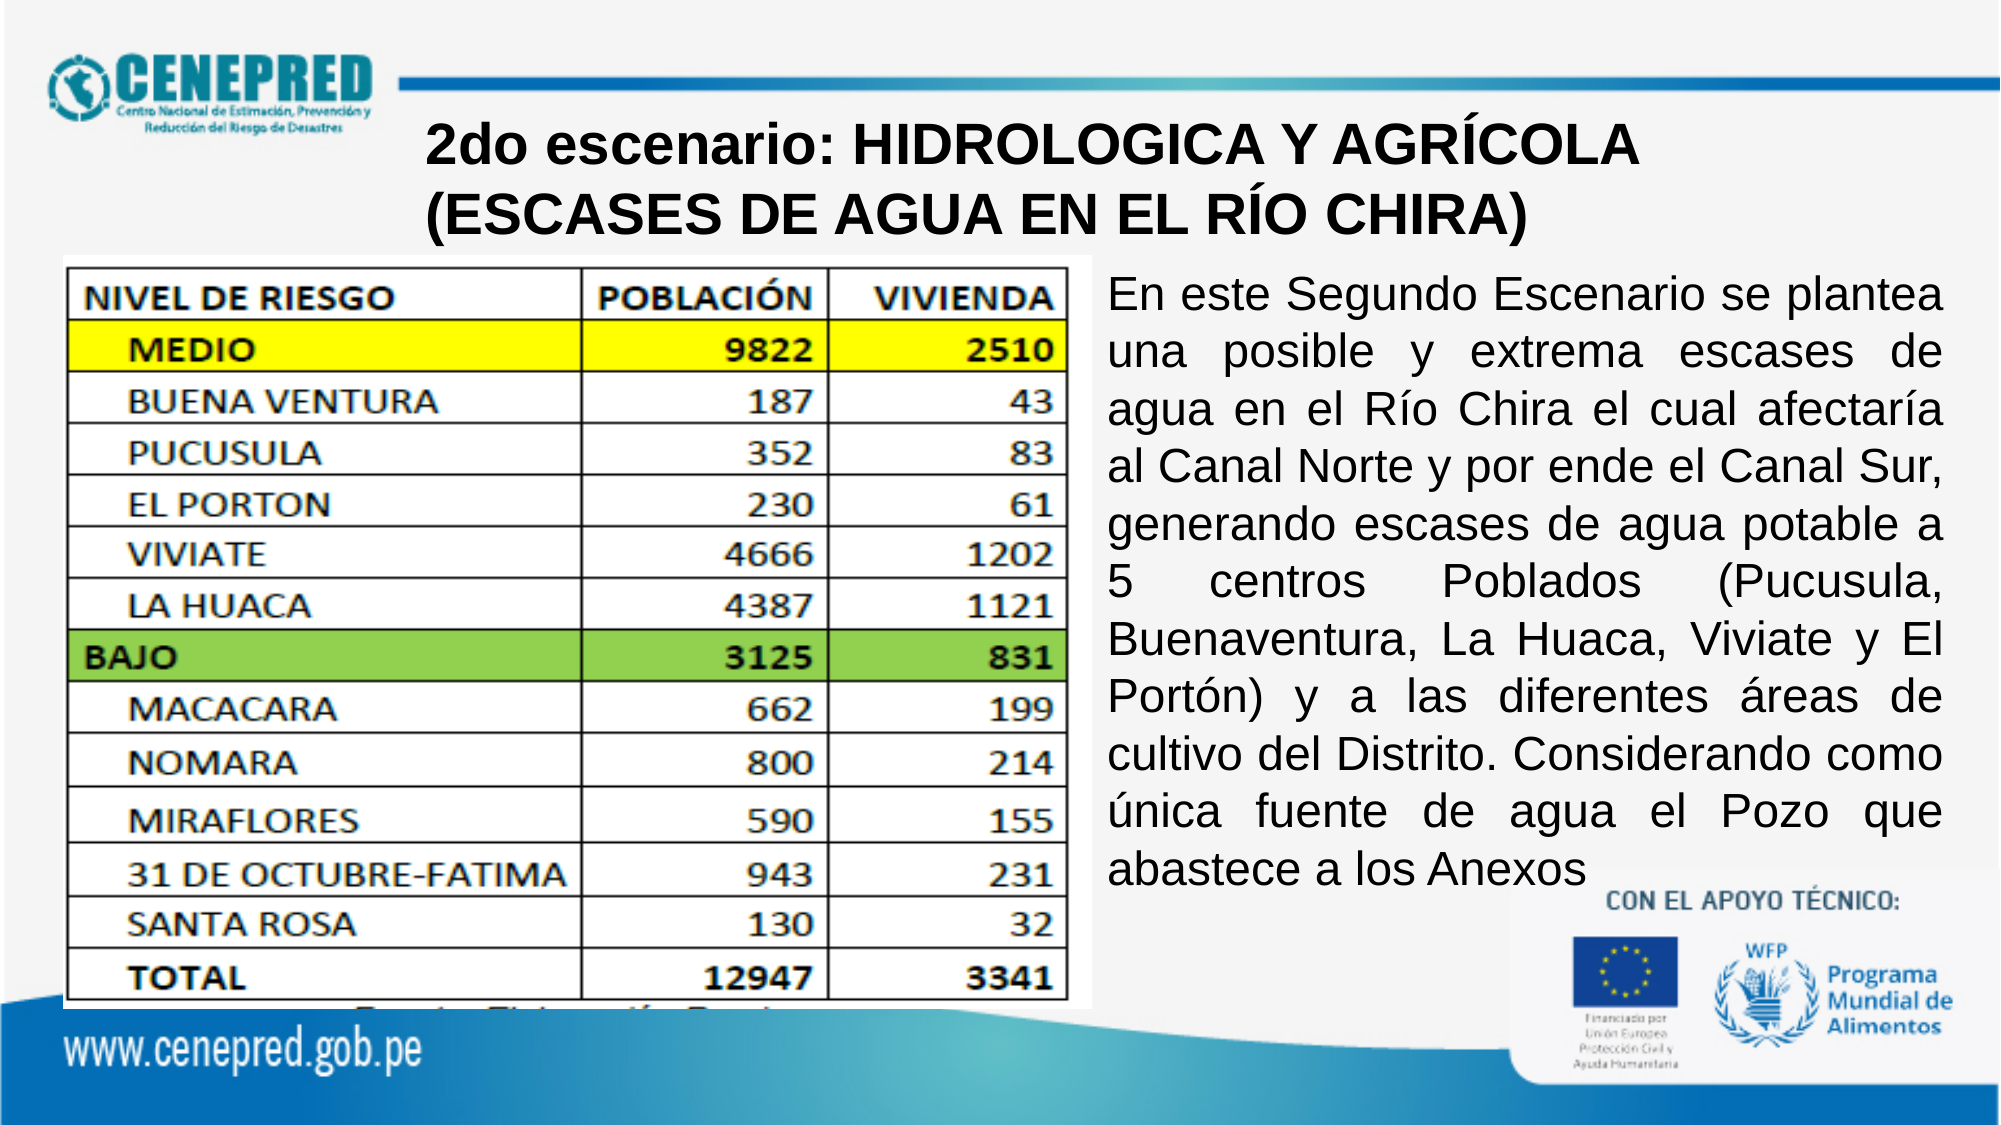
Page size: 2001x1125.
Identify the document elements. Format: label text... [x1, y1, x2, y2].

text_box En este Segundo Escenario se plantea una posible y extrema escases de agua en el Río Chira el cual afectaría al Canal Norte y por ende el Canal Sur, generando escases de agua potable a 5 centros Poblados (Pucusula, Buenaventura, La Huaca, Viviate y El Portón) y a las diferentes áreas de cultivo del Distrito. Considerando como única fuente de agua el Pozo que abastece a los Anexos [1093, 255, 1960, 965]
text_box 2do escenario: HIDROLOGICA Y AGRÍCOLA (ESCASES DE AGUA EN EL RÍO CHIRA) [410, 98, 1824, 254]
picture [0, 0, 2000, 1125]
